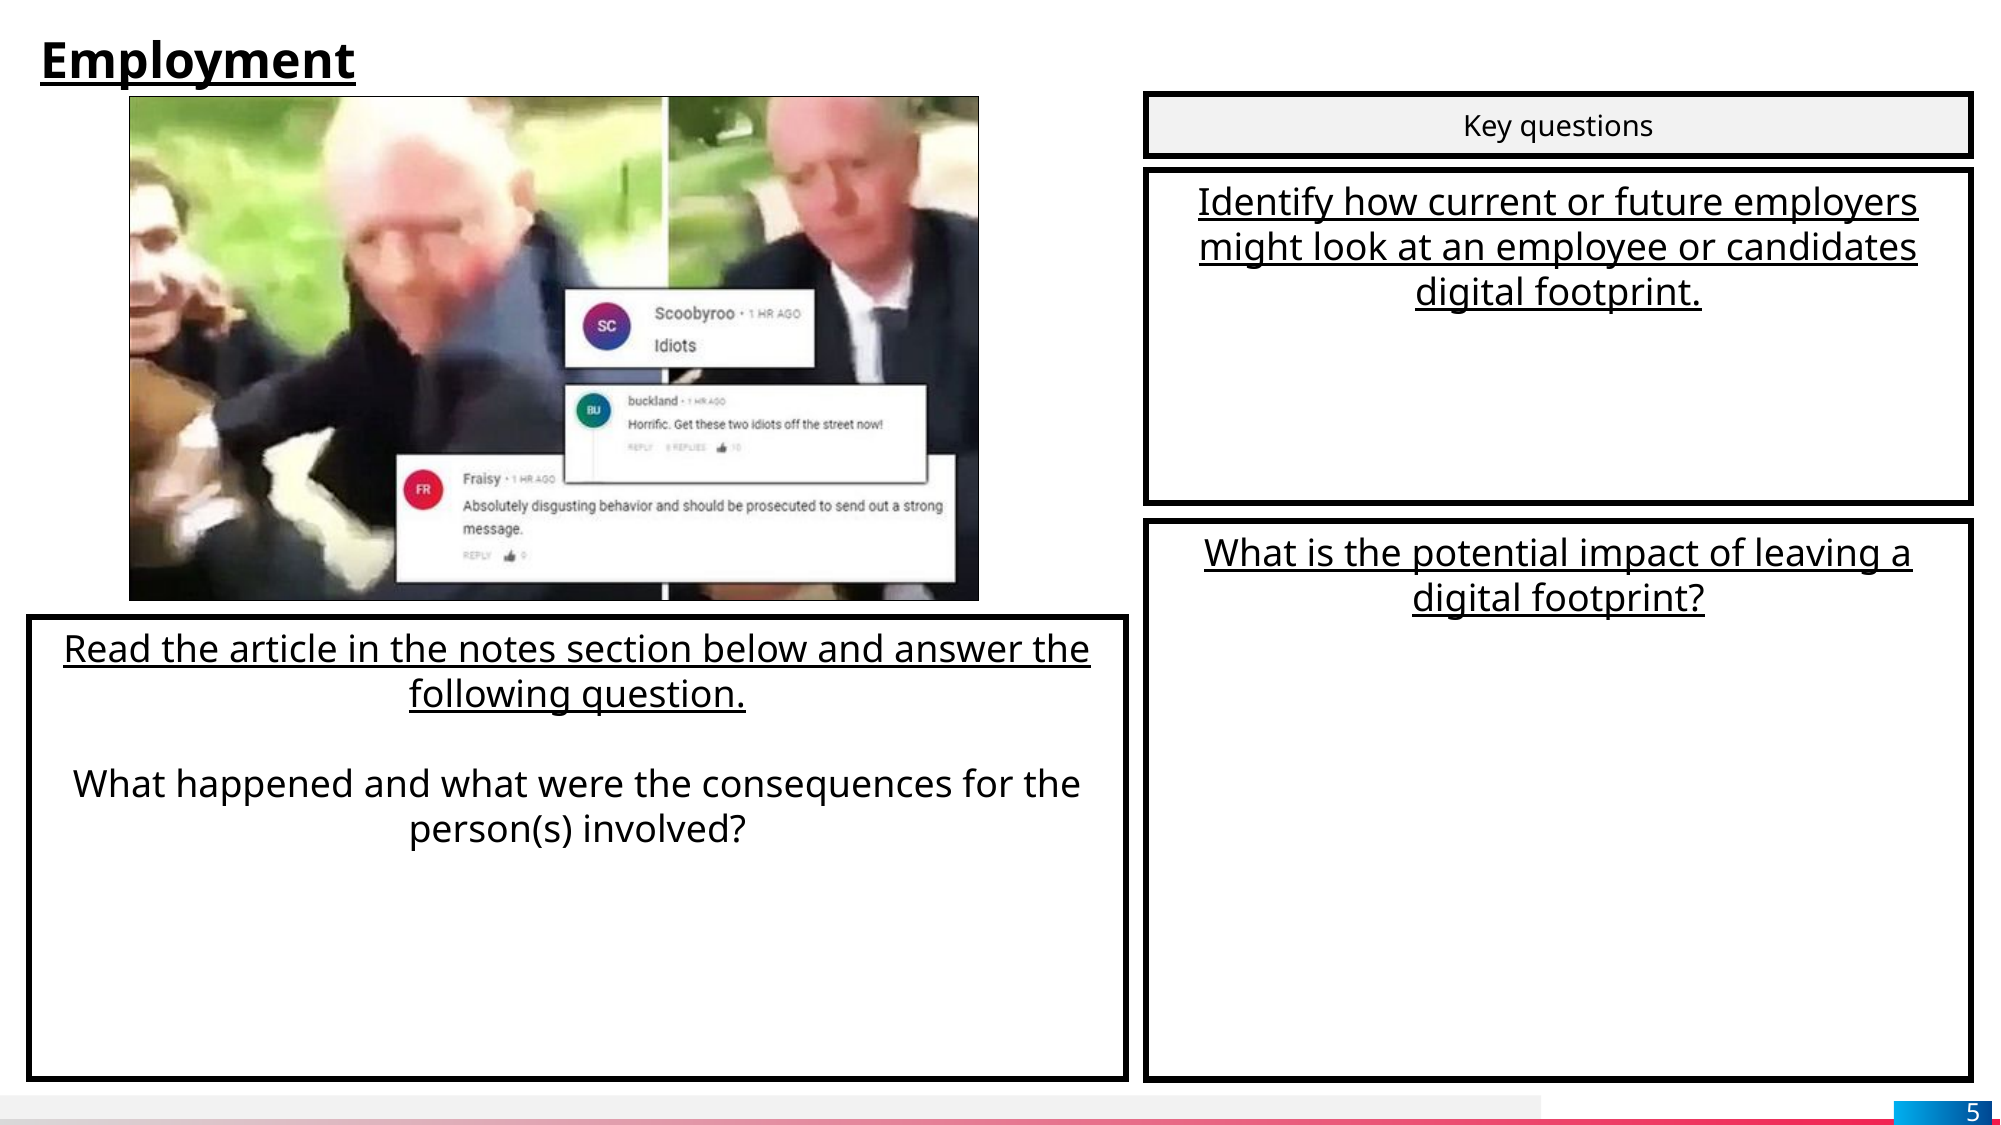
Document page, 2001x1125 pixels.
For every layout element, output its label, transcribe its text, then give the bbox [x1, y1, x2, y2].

text_box Employment [25, 21, 2000, 96]
text_box Key questions [1145, 93, 1972, 157]
text_box What is the potential impact of leaving a digital footprint? [1145, 520, 1972, 1080]
text_box Read the article in the notes section below and answer the following question. What happened and what were the consequences for the person(s) involved? [28, 616, 1127, 1080]
picture [129, 96, 979, 601]
slide_number 5 [1893, 1101, 1992, 1125]
text_box Identify how current or future employers might look at an employee or candidates digital footprint. [1145, 169, 1972, 504]
